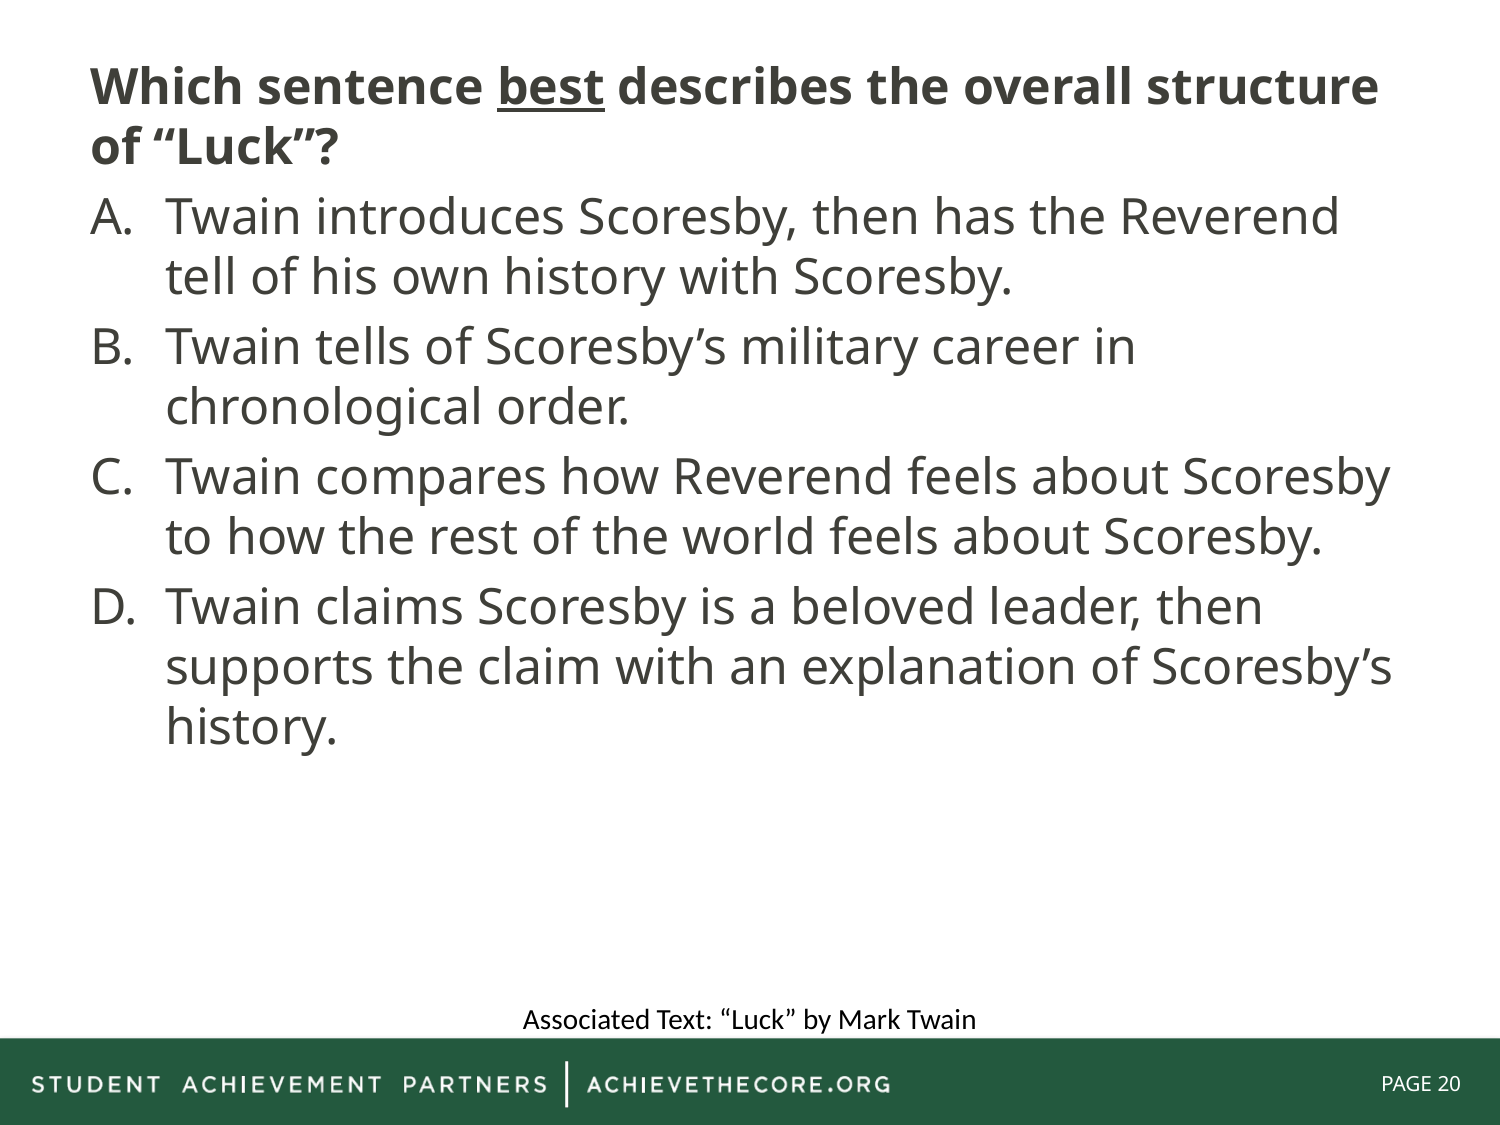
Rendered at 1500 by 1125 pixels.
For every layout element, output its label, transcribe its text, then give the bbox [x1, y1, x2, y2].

text_box Associated Text: “Luck” by Mark Twain [74, 993, 1425, 1044]
list Which sentence best describes the overall structure of “Luck”? Twain introduces Scoresby, then has the Reverend tell of his own history with Scoresby. Twain tells of Scoresby’s military career in chronological order. Twain compares how Reverend feels about Scoresby to how the rest of the world feels about Scoresby. Twain claims Scoresby is a beloved leader, then supports the claim with an explanation of Scoresby’s history. [75, 47, 1425, 900]
